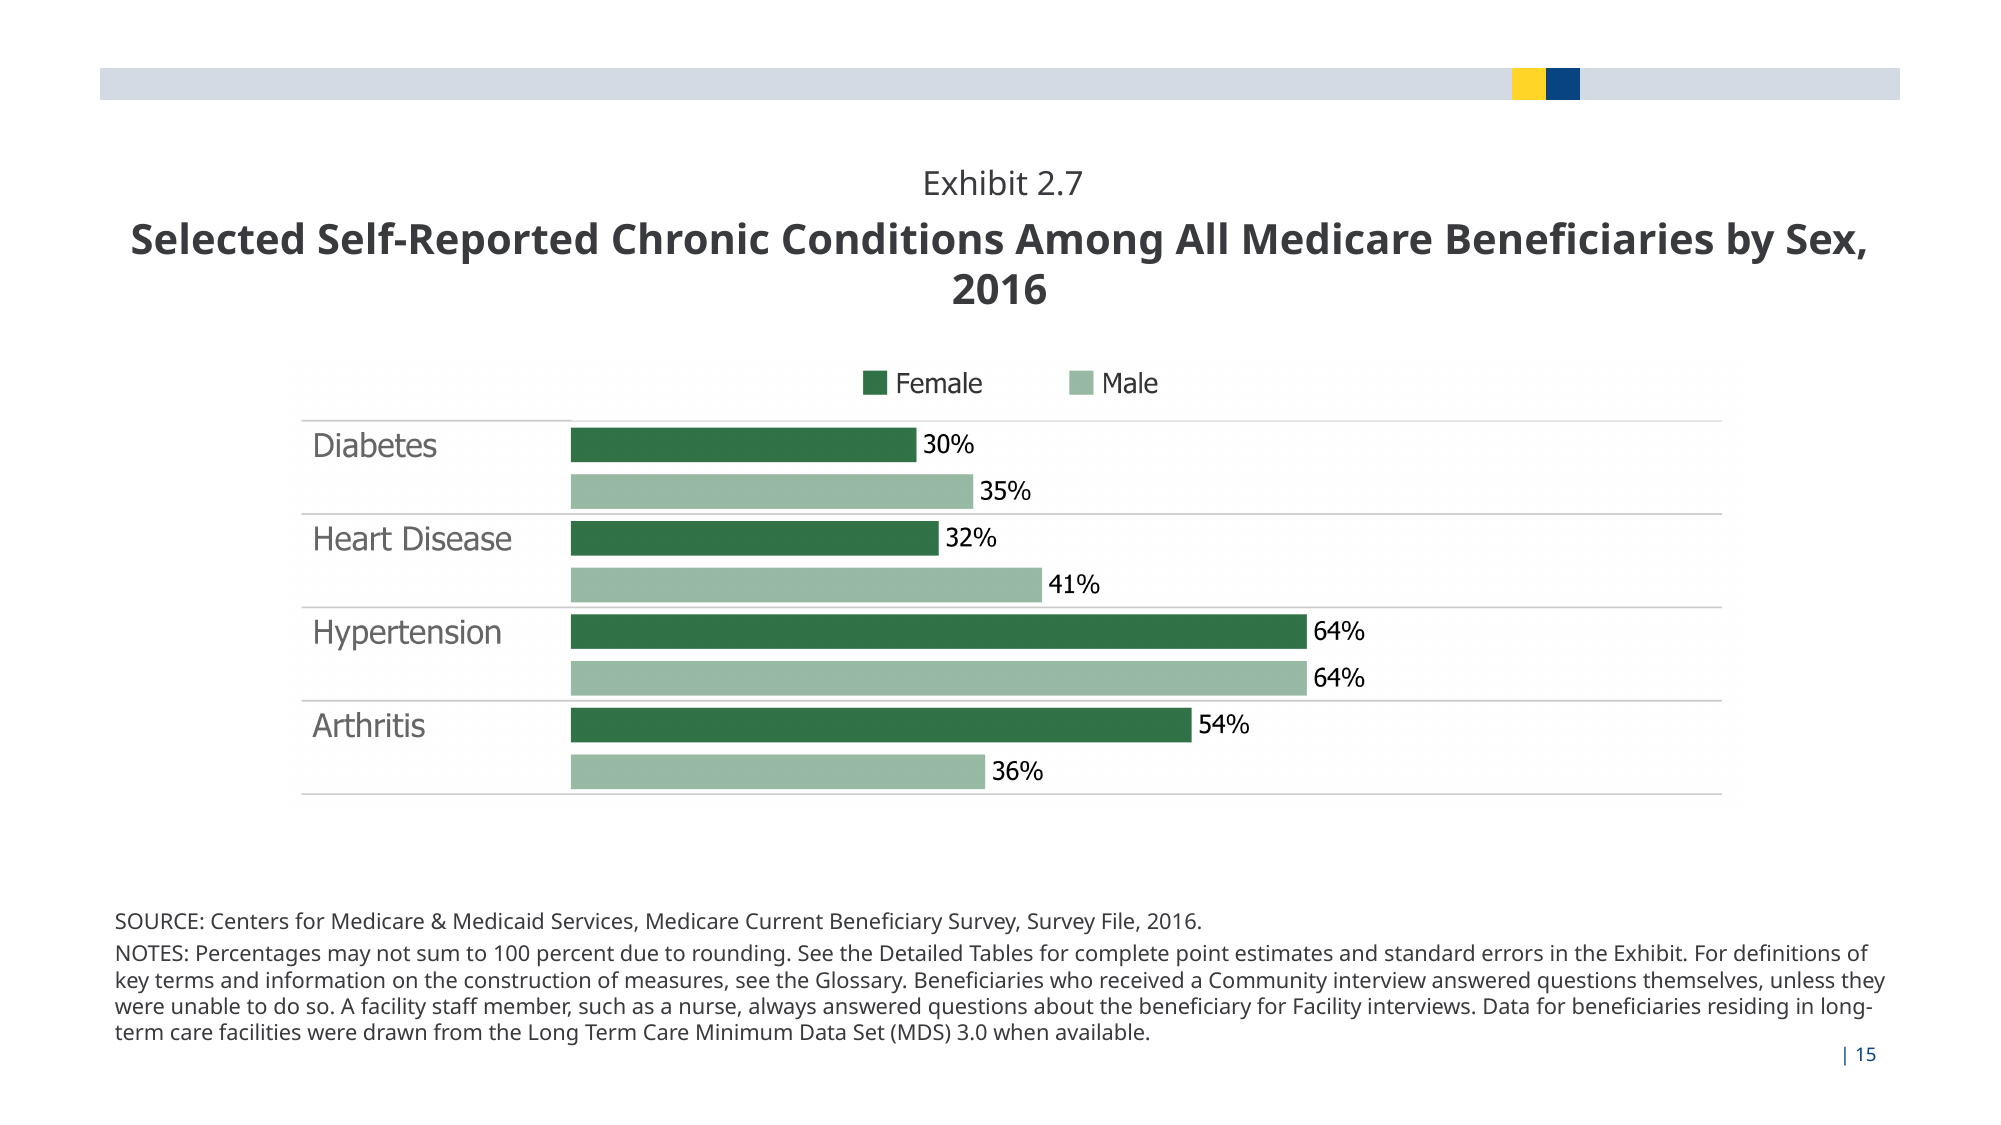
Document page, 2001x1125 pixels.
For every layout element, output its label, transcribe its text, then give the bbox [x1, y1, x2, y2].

list SOURCE: Centers for Medicare & Medicaid Services, Medicare Current Beneficiary Survey, Survey File, 2016. NOTES: Percentages may not sum to 100 percent due to rounding. See the Detailed Tables for complete point estimates and standard errors in the Exhibit. For definitions of key terms and information on the construction of measures, see the Glossary. Beneficiaries who received a Community interview answered questions themselves, unless they were unable to do so. A facility staff member, such as a nurse, always answered questions about the beneficiary for Facility interviews. Data for beneficiaries residing in long-term care facilities were drawn from the Long Term Care Minimum Data Set (MDS) 3.0 when available. [99, 900, 1900, 1075]
picture [287, 358, 1749, 814]
list Selected Self-Reported Chronic Conditions Among All Medicare Beneficiaries by Sex, 2016 [99, 213, 1900, 300]
title Exhibit 2.7 [99, 154, 1900, 213]
